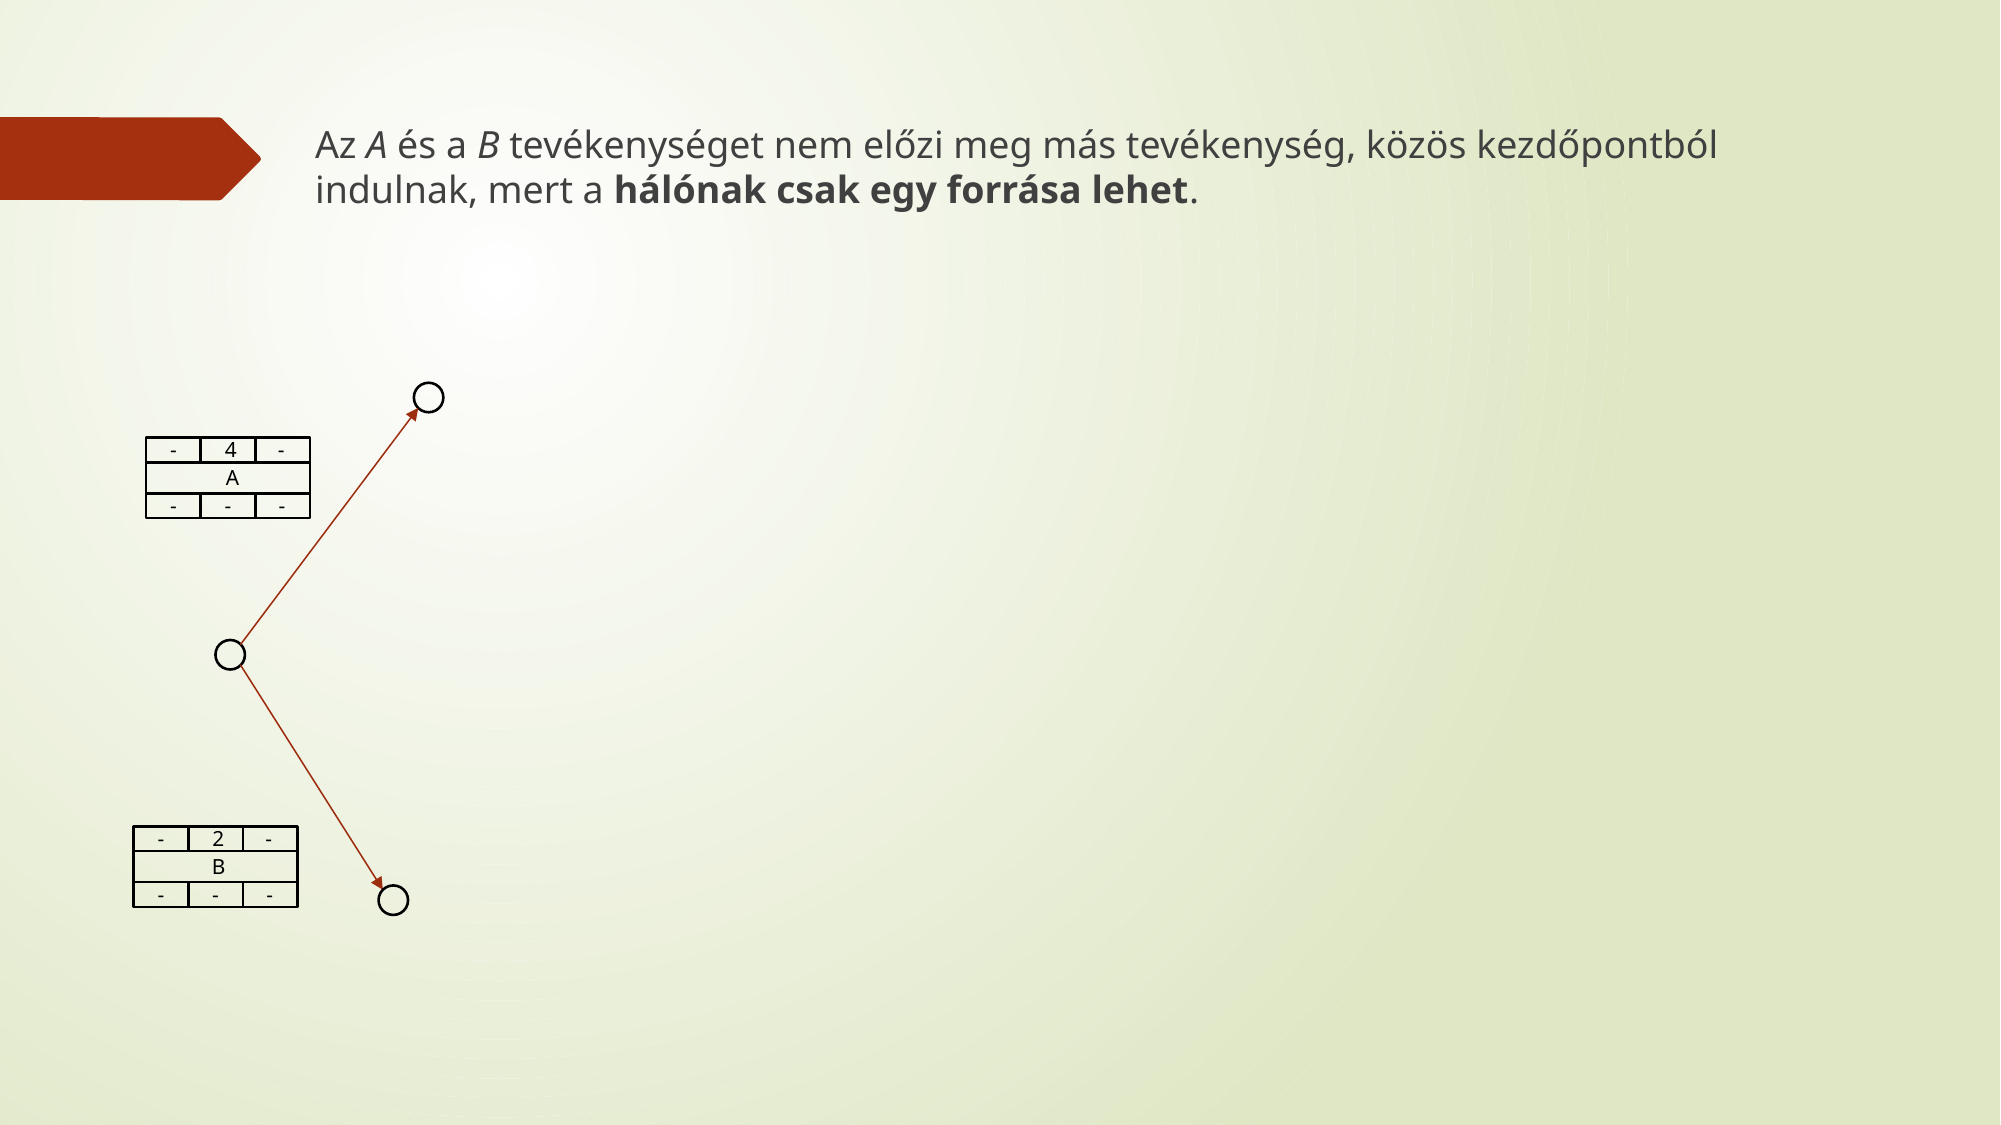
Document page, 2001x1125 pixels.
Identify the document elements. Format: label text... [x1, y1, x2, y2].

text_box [240, 407, 419, 645]
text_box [145, 429, 311, 527]
text_box [377, 884, 410, 917]
text_box Az A és a B tevékenységet nem előzi meg más tevékenység, közös kezdőpontból indulnak, mert a hálónak csak egy forrása lehet. [300, 113, 1763, 269]
text_box [214, 638, 247, 671]
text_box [133, 818, 298, 916]
text_box [412, 381, 445, 414]
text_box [240, 664, 384, 891]
